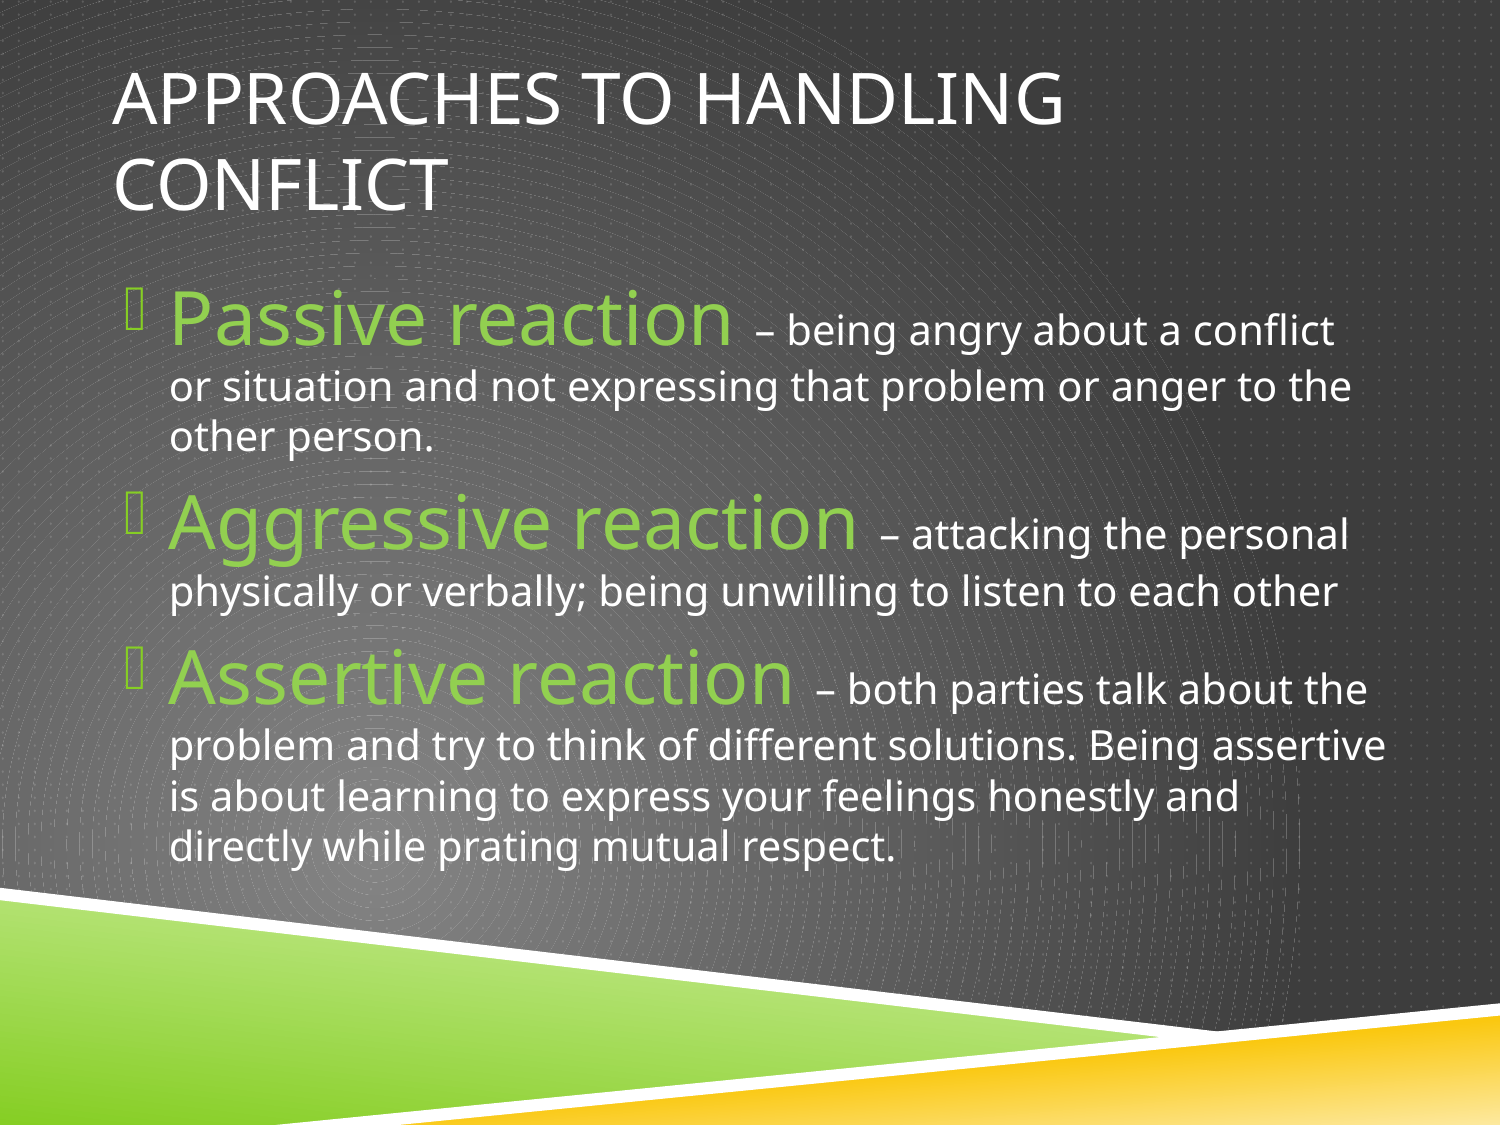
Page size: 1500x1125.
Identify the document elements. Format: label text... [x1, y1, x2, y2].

title Approaches to handling conflict [112, 45, 1388, 233]
list Passive reaction – being angry about a conflict or situation and not expressing that problem or anger to the other person. Aggressive reaction – attacking the personal physically or verbally; being unwilling to listen to each other Assertive reaction – both parties talk about the problem and try to think of different solutions. Being assertive is about learning to express your feelings honestly and directly while prating mutual respect. [112, 262, 1388, 875]
